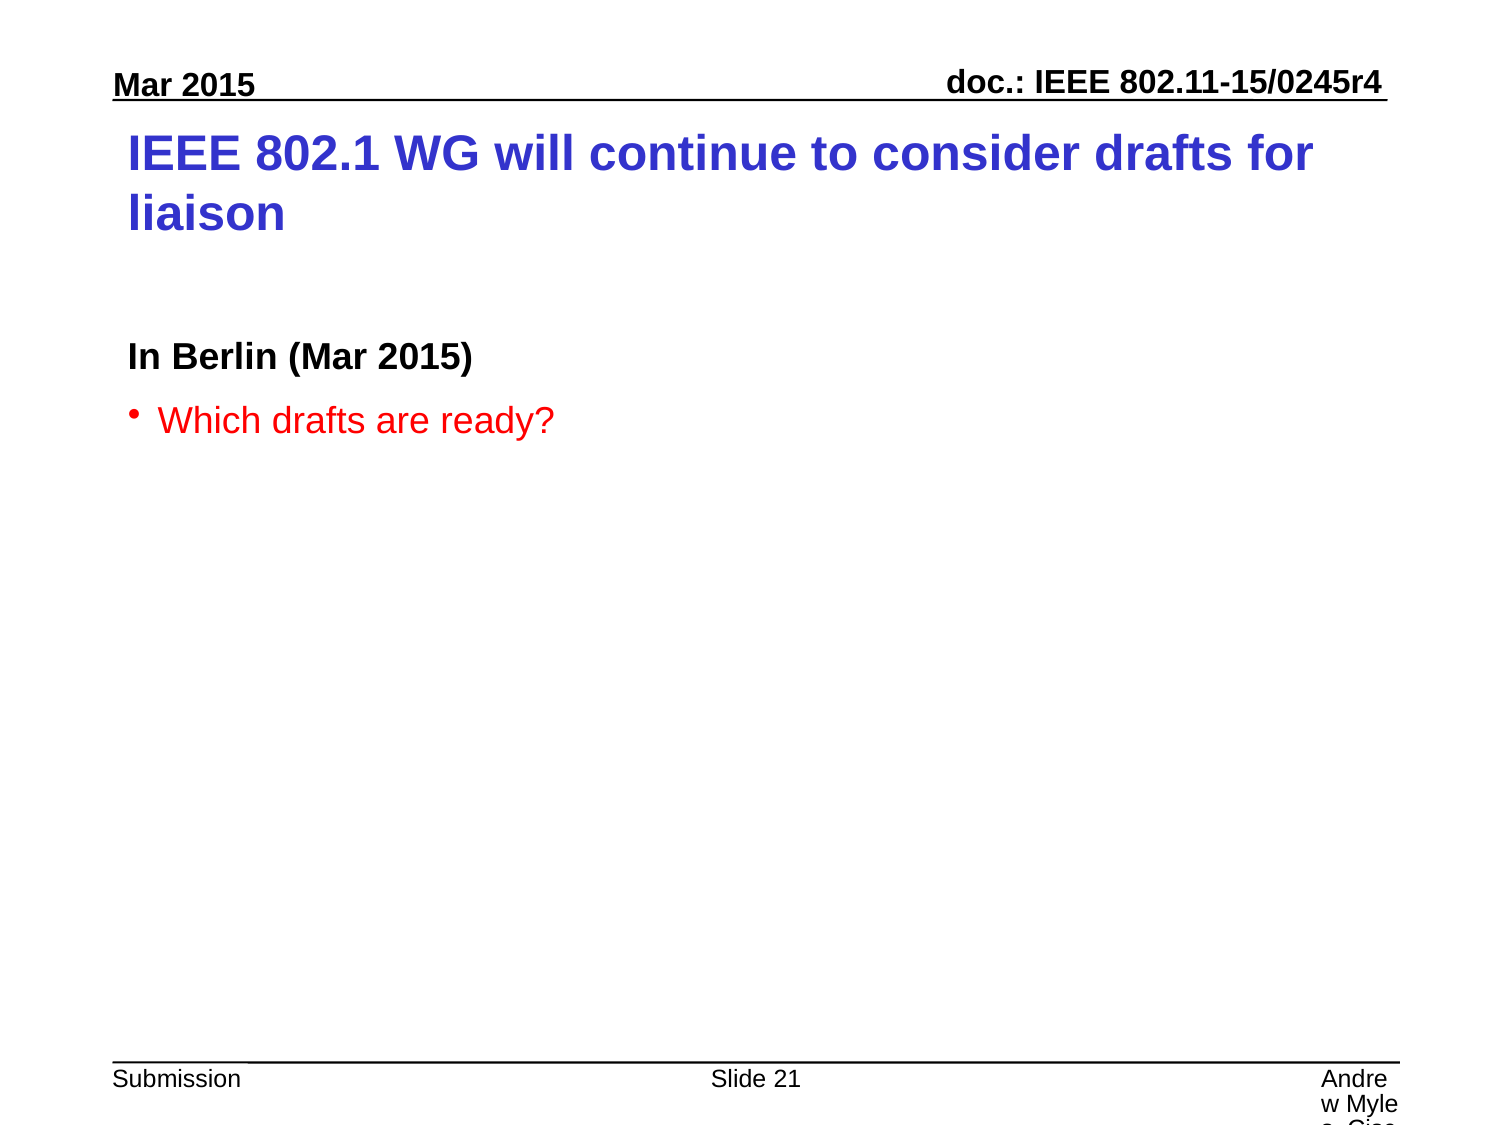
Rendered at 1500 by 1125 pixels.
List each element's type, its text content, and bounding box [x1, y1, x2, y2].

title IEEE 802.1 WG will continue to consider drafts for liaison [112, 112, 1388, 288]
footer Andrew Myles, Cisco [1320, 1061, 1402, 1093]
list In Berlin (Mar 2015) Which drafts are ready? [112, 324, 1388, 1000]
slide_number Slide 21 [709, 1061, 803, 1093]
